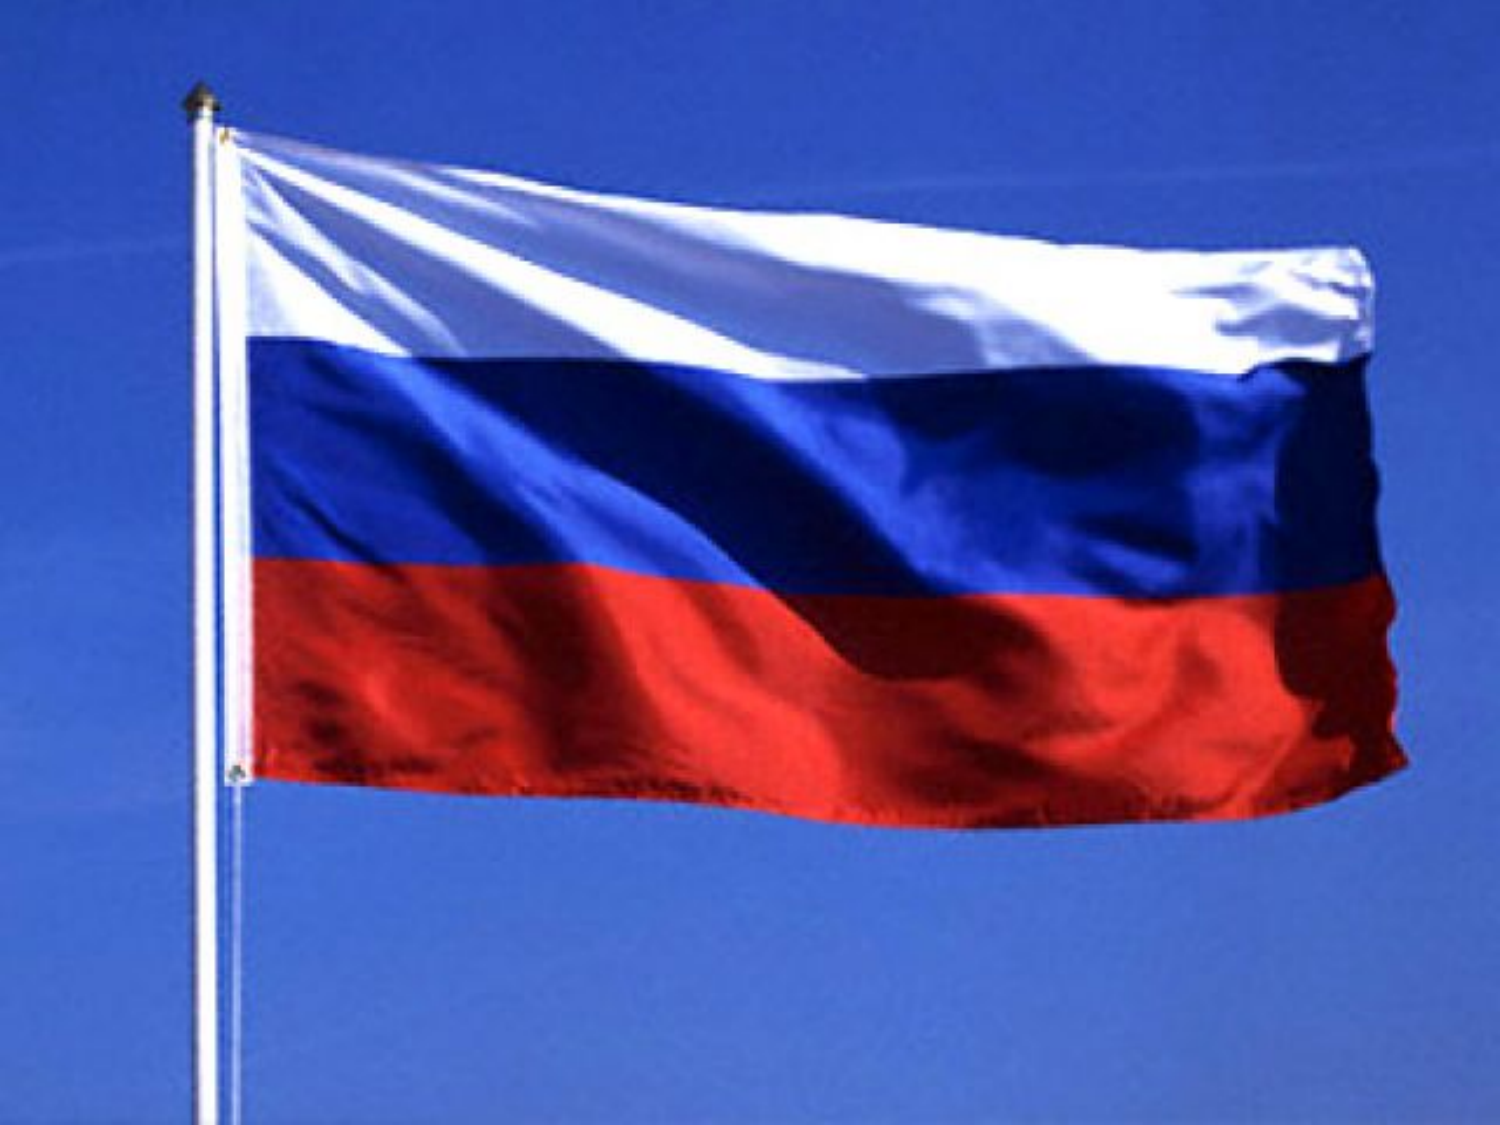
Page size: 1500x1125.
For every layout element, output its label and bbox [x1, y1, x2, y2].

list [0, 0, 1500, 1125]
